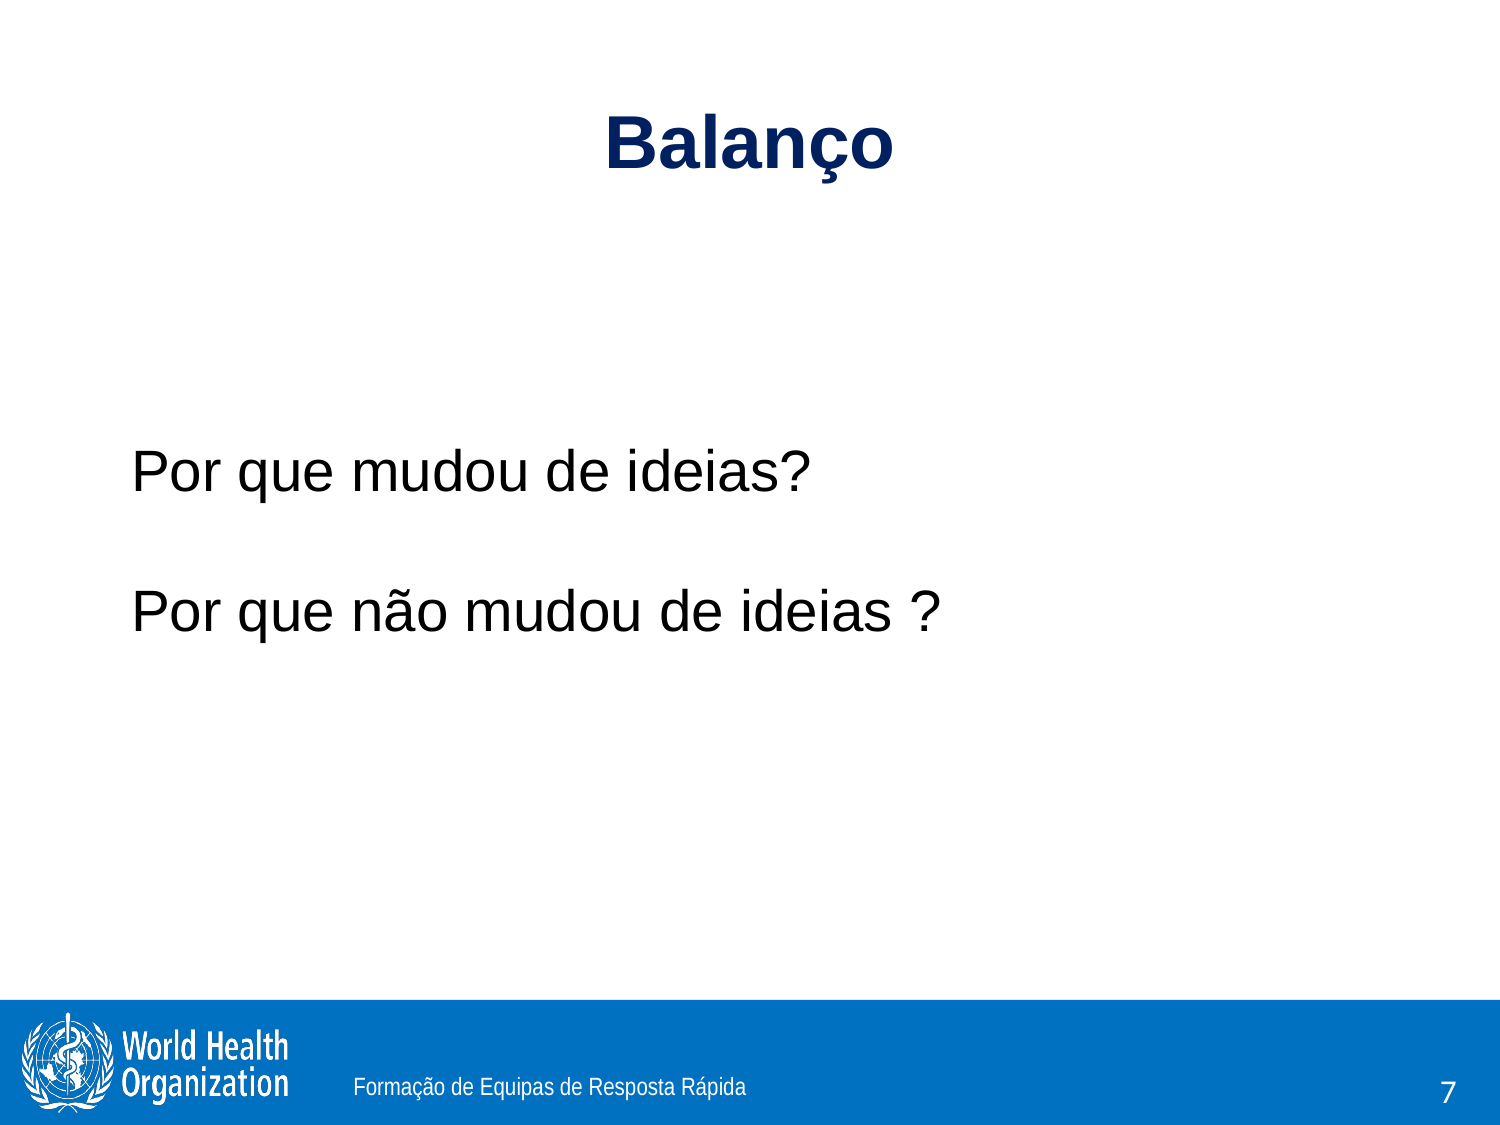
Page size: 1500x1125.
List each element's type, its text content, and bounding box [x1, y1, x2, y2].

picture [21, 1012, 288, 1113]
text_box Por que mudou de ideias? Por que não mudou de ideias ? [41, 426, 1459, 651]
title Balanço [75, 45, 1425, 233]
